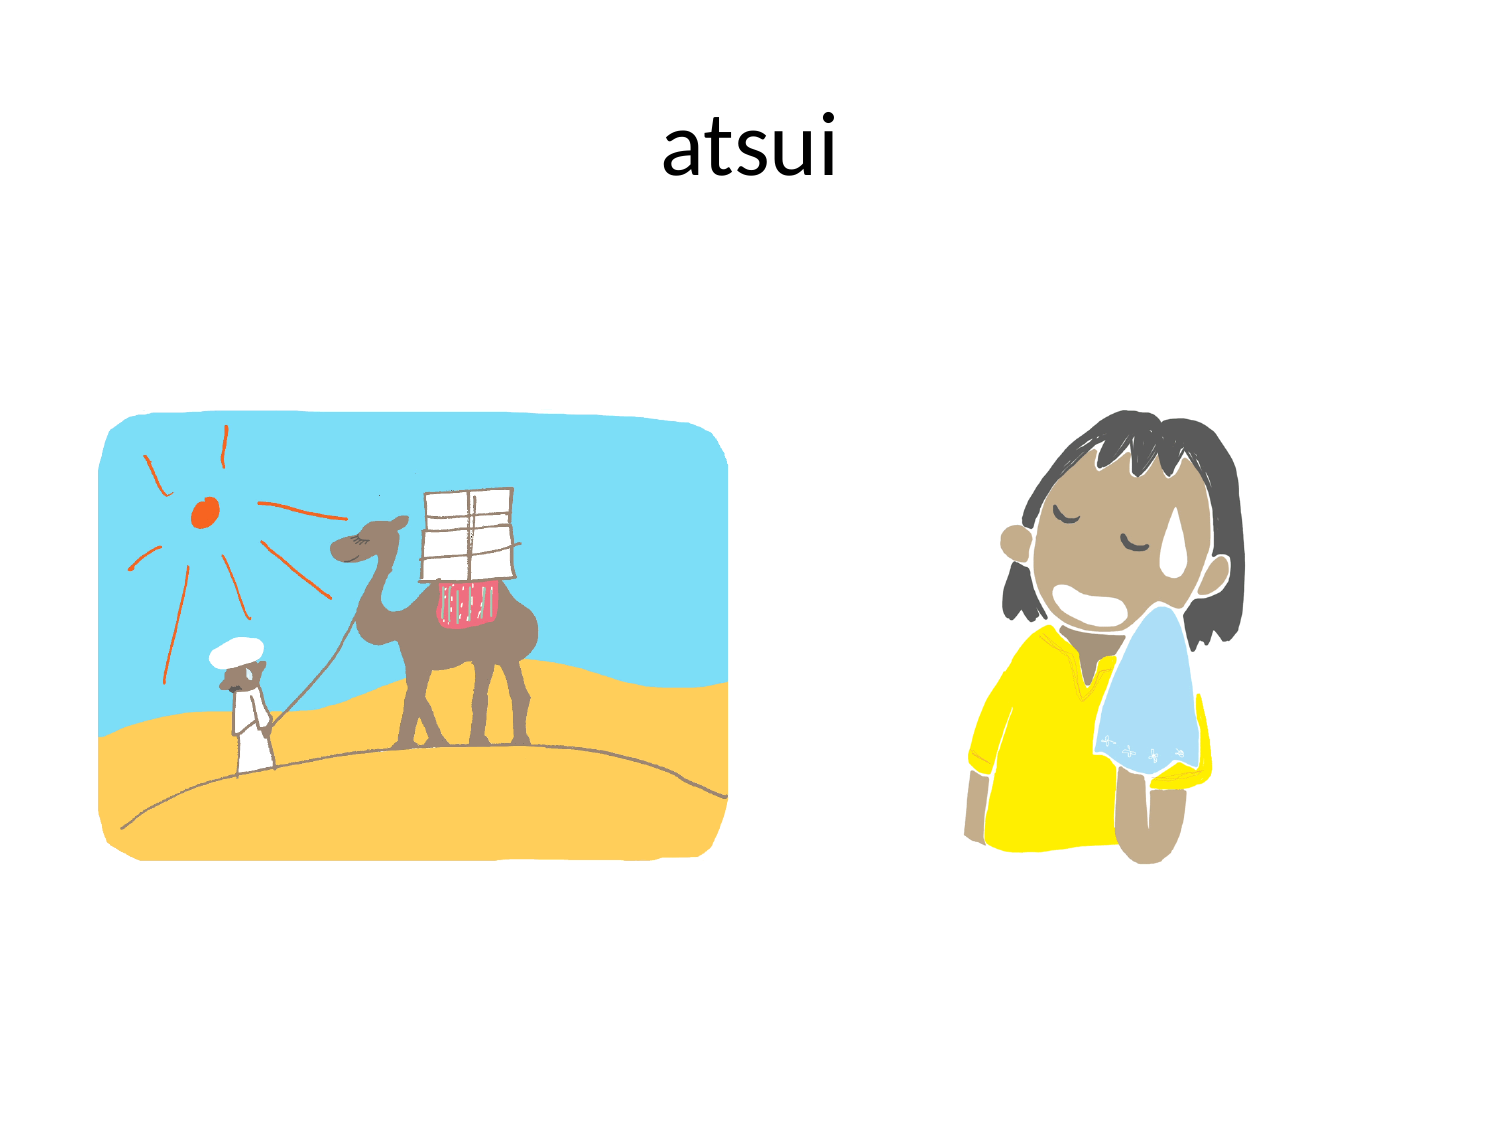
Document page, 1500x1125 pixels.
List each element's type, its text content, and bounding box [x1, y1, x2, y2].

title atsui [75, 45, 1425, 233]
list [74, 396, 738, 871]
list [762, 394, 1426, 873]
